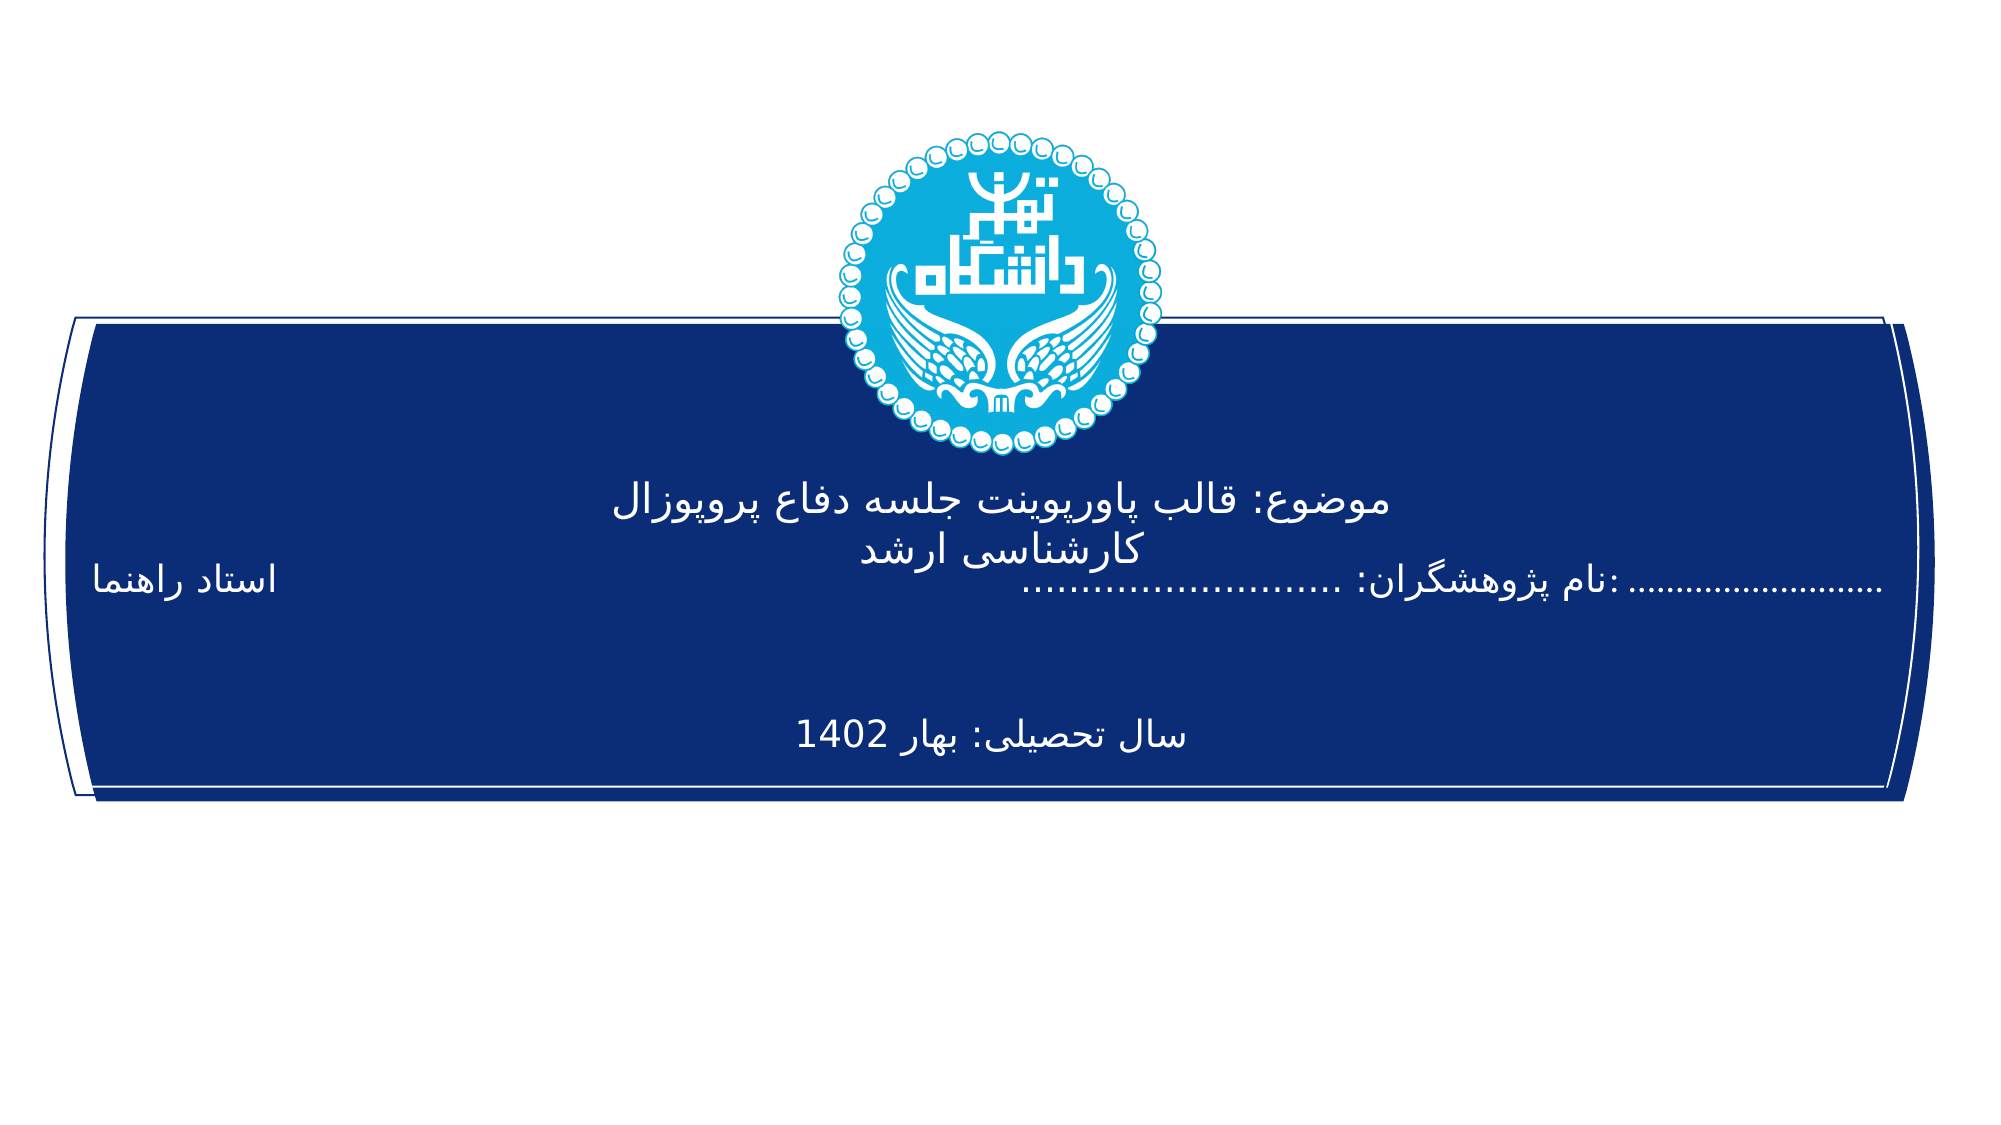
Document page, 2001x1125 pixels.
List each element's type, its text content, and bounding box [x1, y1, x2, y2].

text_box سال تحصیلی: بهار 1402 [84, 702, 1899, 763]
text_box نام پژوهشگران: ........................... استاد راهنما: ........................... [62, 548, 1914, 653]
picture [835, 127, 1165, 458]
text_box موضوع: قالب پاورپوینت جلسه دفاع پروپوزال کارشناسی ارشد [505, 464, 1498, 548]
